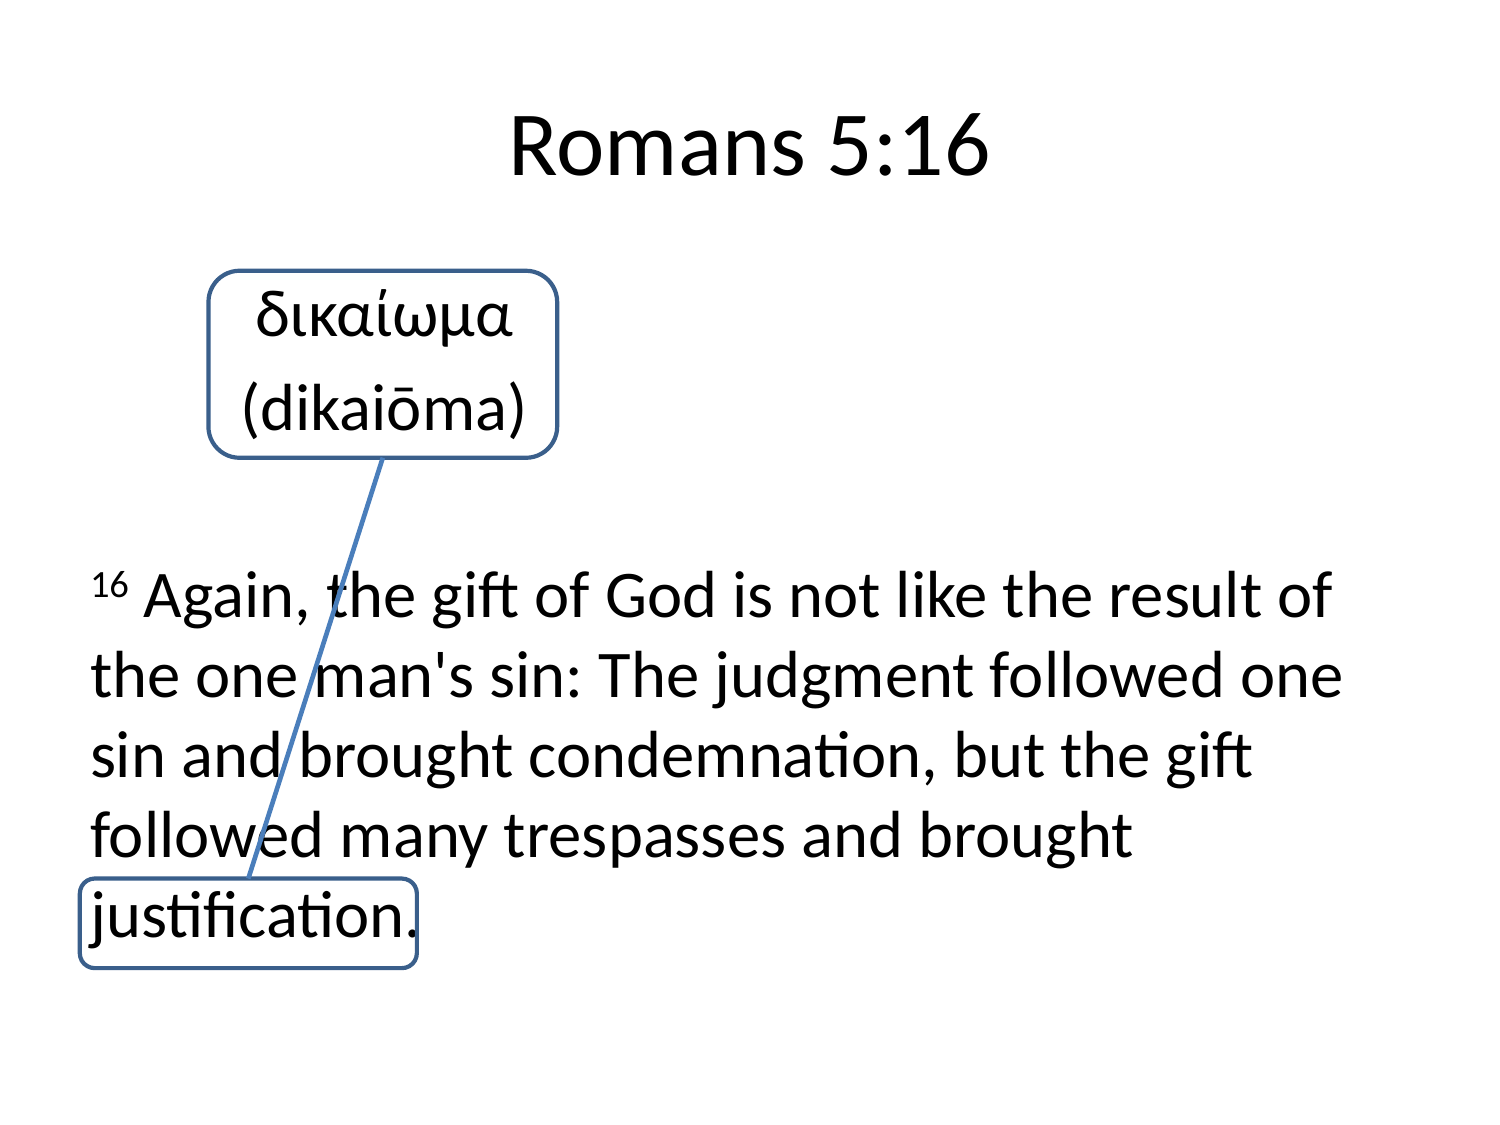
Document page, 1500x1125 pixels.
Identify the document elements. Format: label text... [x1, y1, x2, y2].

title Romans 5:16 [75, 45, 1425, 233]
text_box [77, 876, 419, 971]
text_box [206, 268, 560, 460]
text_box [248, 457, 383, 879]
list δικαίωμα (dikaiōma) 16 Again, the gift of God is not like the result of the one man's sin: The judgment followed one sin and brought condemnation, but the gift followed many trespasses and brought justification. [75, 262, 1425, 1005]
